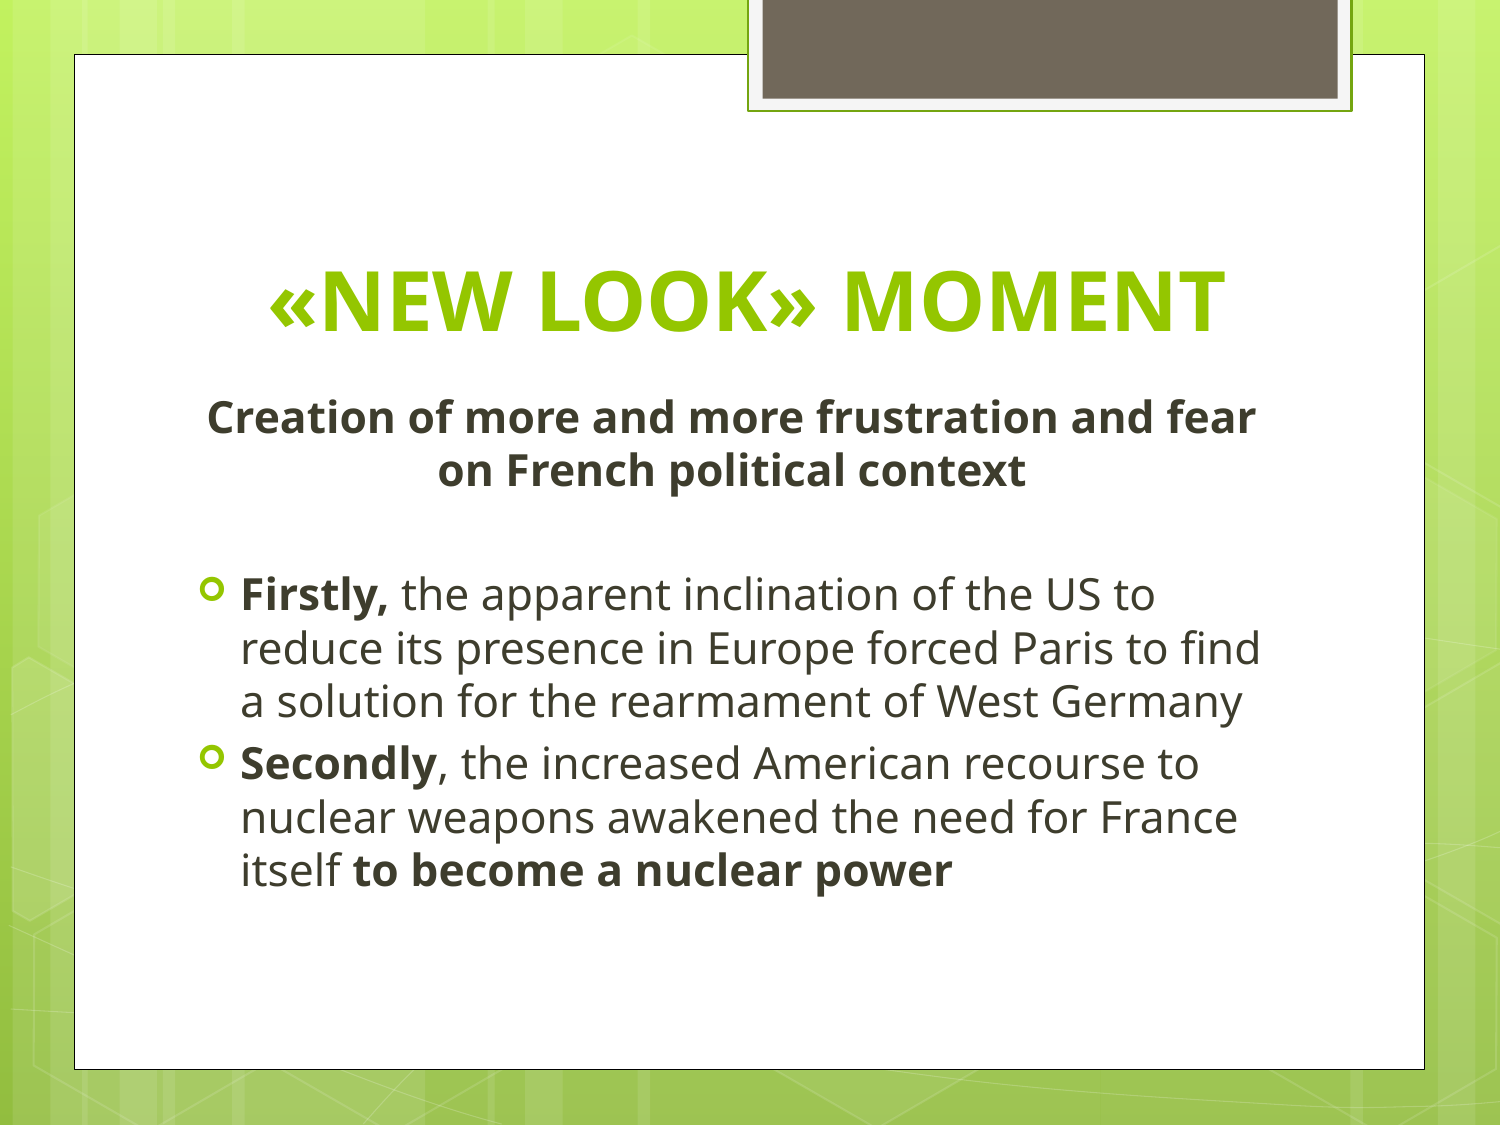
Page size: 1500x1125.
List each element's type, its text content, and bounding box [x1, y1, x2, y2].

title «NEW LOOK» MOMENT [171, 168, 1324, 357]
list Creation of more and more frustration and fear on French political context Firstly, the apparent inclination of the US to reduce its presence in Europe forced Paris to find a solution for the rearmament of West Germany Secondly, the increased American recourse to nuclear weapons awakened the need for France itself to become a nuclear power [171, 381, 1283, 957]
